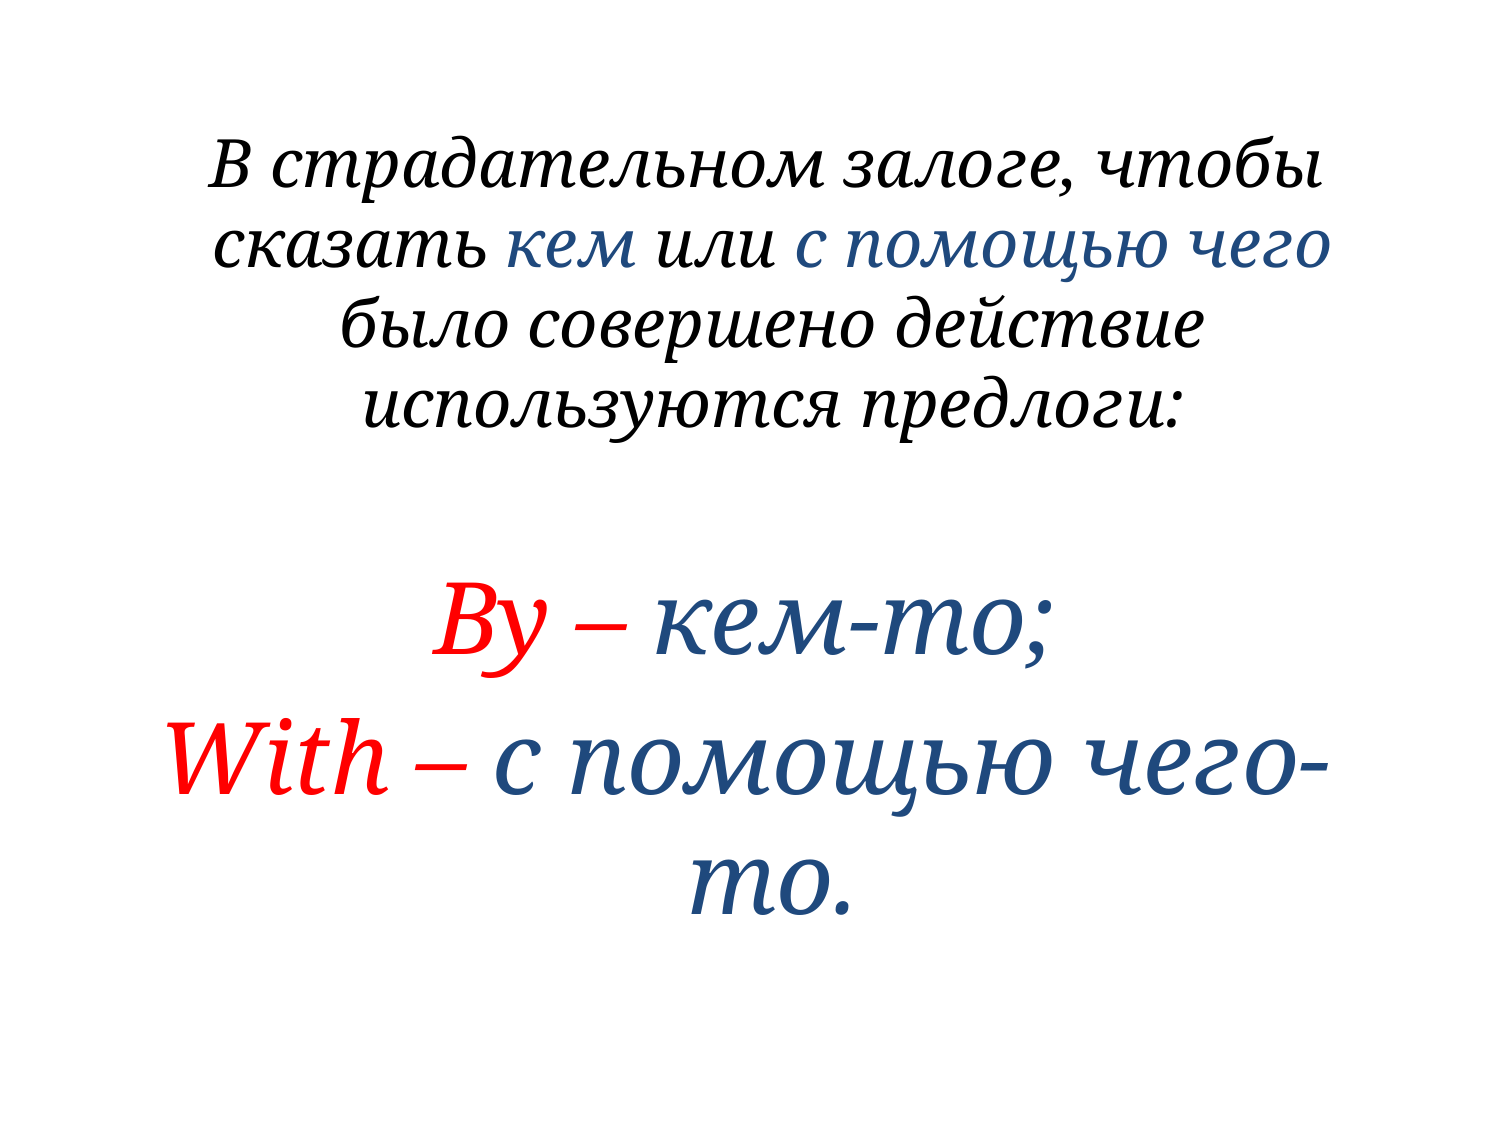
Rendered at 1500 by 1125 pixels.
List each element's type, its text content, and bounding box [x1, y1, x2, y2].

list В страдательном залоге, чтобы сказать кем или с помощью чего было совершено действие используются предлоги: By – кем-то; With – с помощью чего-то. [64, 113, 1425, 947]
